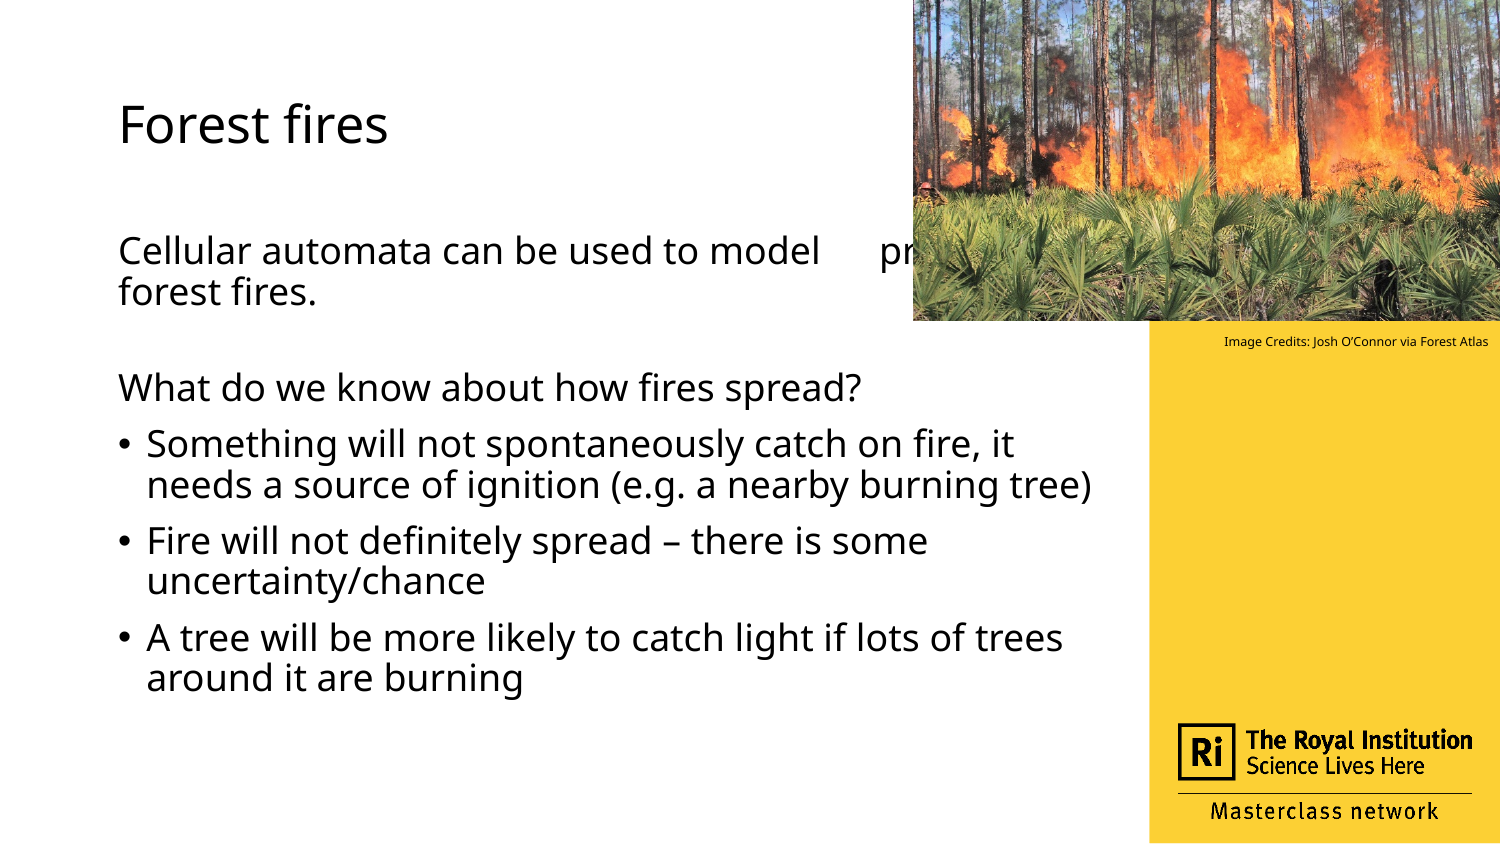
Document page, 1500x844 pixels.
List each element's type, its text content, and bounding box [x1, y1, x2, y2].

text_box Image Credits: Josh O’Connor via Forest Atlas [1207, 328, 1500, 363]
picture [1149, 702, 1500, 844]
picture [913, 0, 1500, 321]
list Cellular automata can be used to model processes like forest fires. What do we know about how fires spread? Something will not spontaneously catch on fire, it needs a source of ignition (e.g. a nearby burning tree) Fire will not definitely spread – there is some uncertainty/chance A tree will be more likely to catch light if lots of trees around it are burning [103, 224, 1147, 760]
title Forest fires [103, 44, 913, 208]
